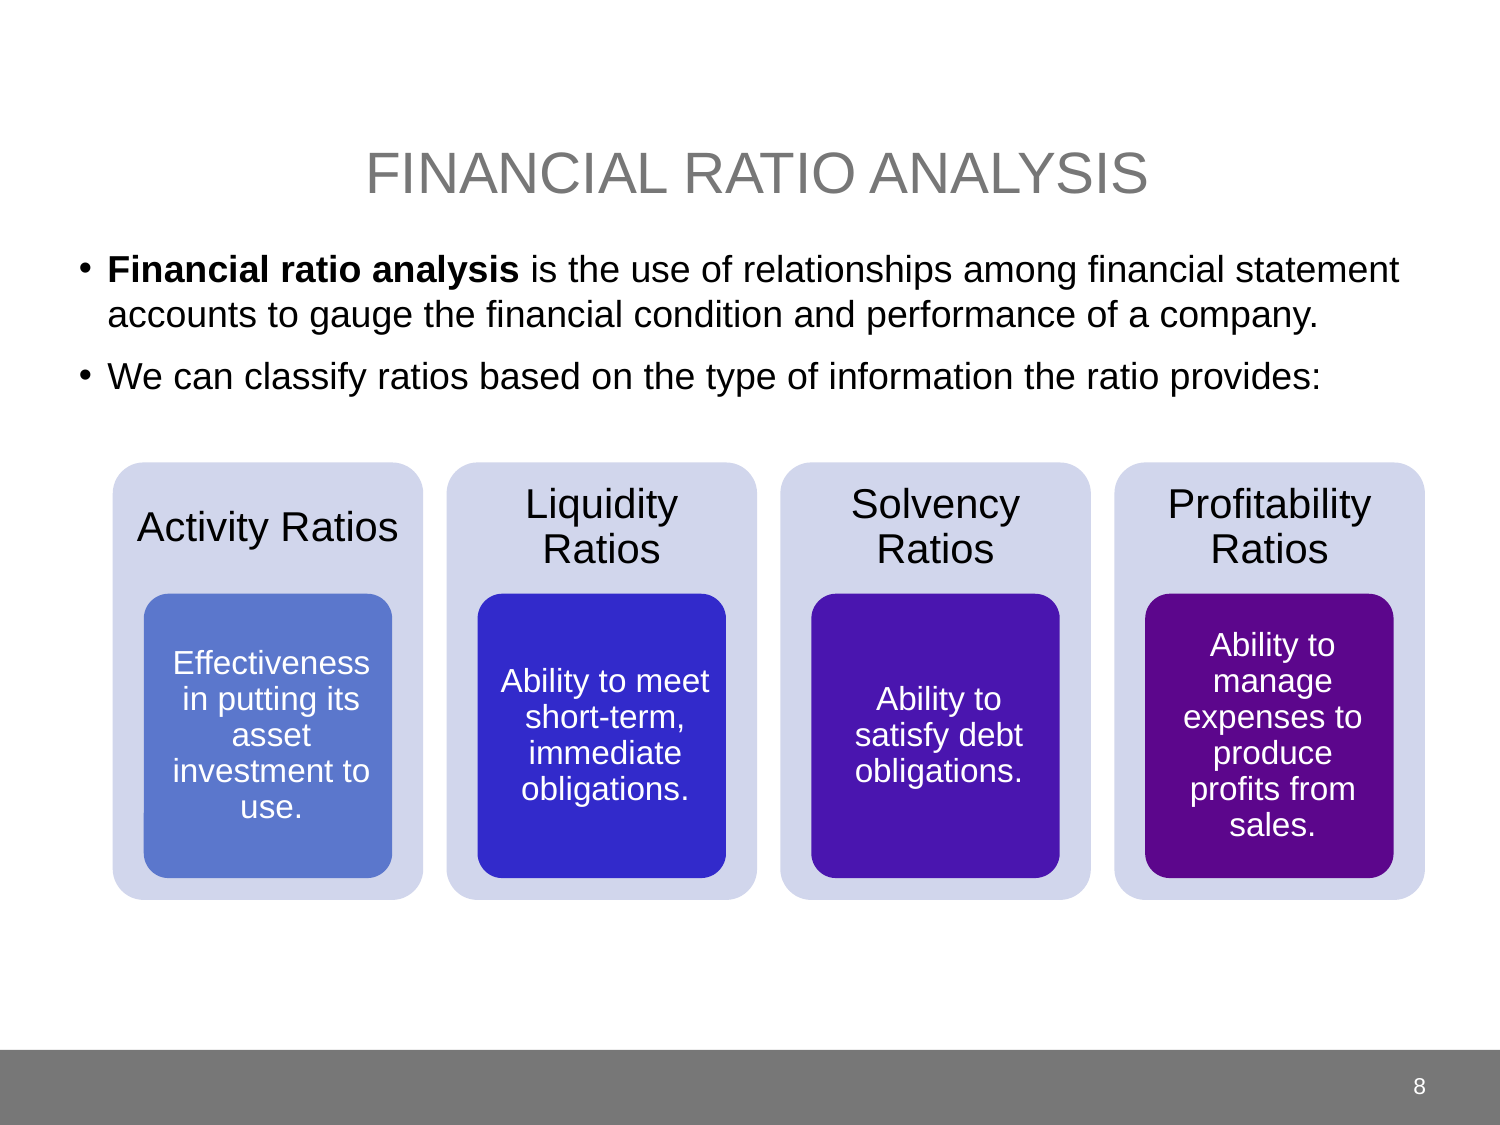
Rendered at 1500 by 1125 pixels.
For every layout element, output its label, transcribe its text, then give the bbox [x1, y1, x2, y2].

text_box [111, 461, 1426, 901]
list Financial ratio analysis is the use of relationships among financial statement accounts to gauge the financial condition and performance of a company. We can classify ratios based on the type of information the ratio provides: [62, 237, 1437, 1013]
slide_number 8 [1312, 1055, 1442, 1116]
title Financial Ratio Analysis [62, 24, 1437, 213]
